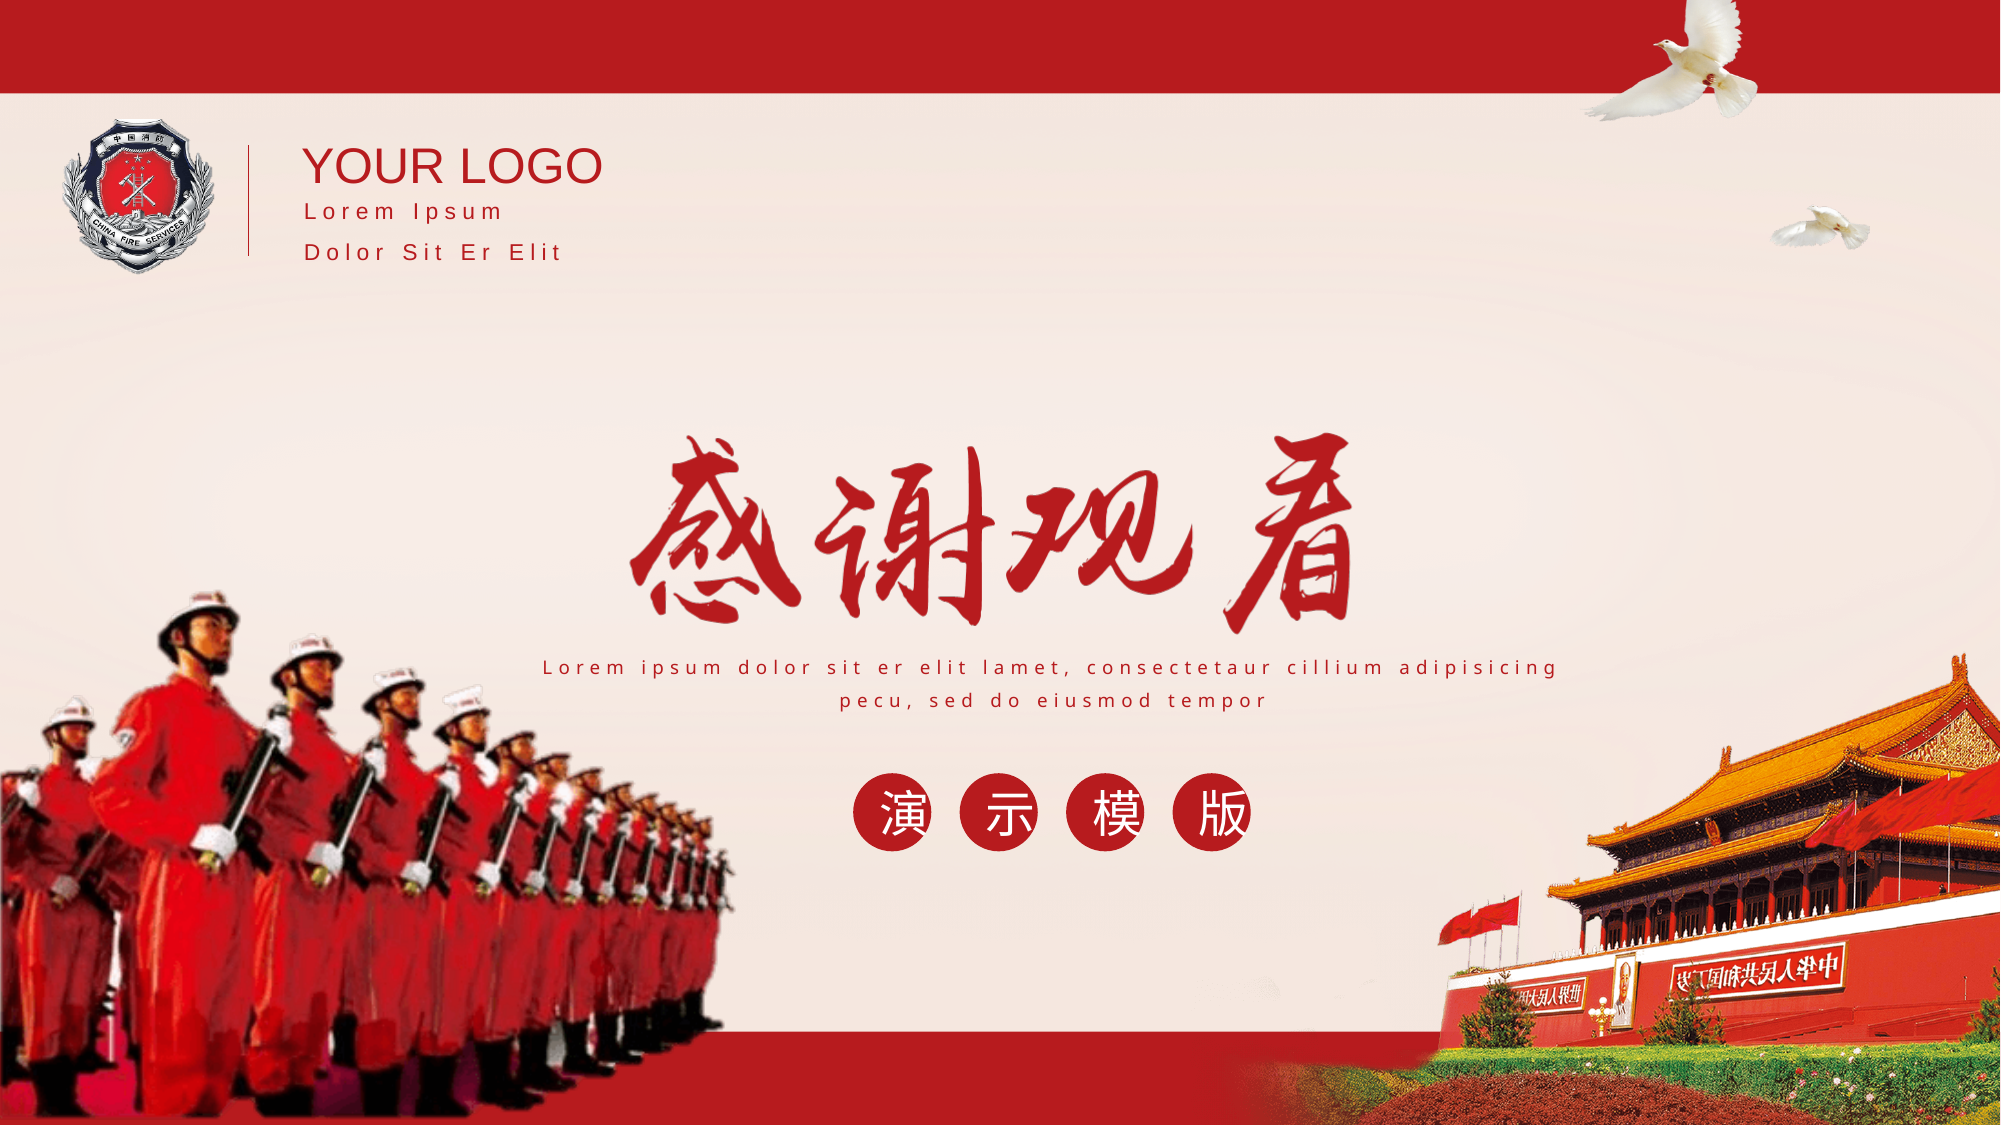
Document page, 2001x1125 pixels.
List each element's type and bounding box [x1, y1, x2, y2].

text_box [0, 0, 2000, 651]
picture [1578, 0, 1870, 250]
picture [0, 0, 2001, 1125]
text_box [853, 773, 1251, 852]
text_box [53, 119, 731, 276]
